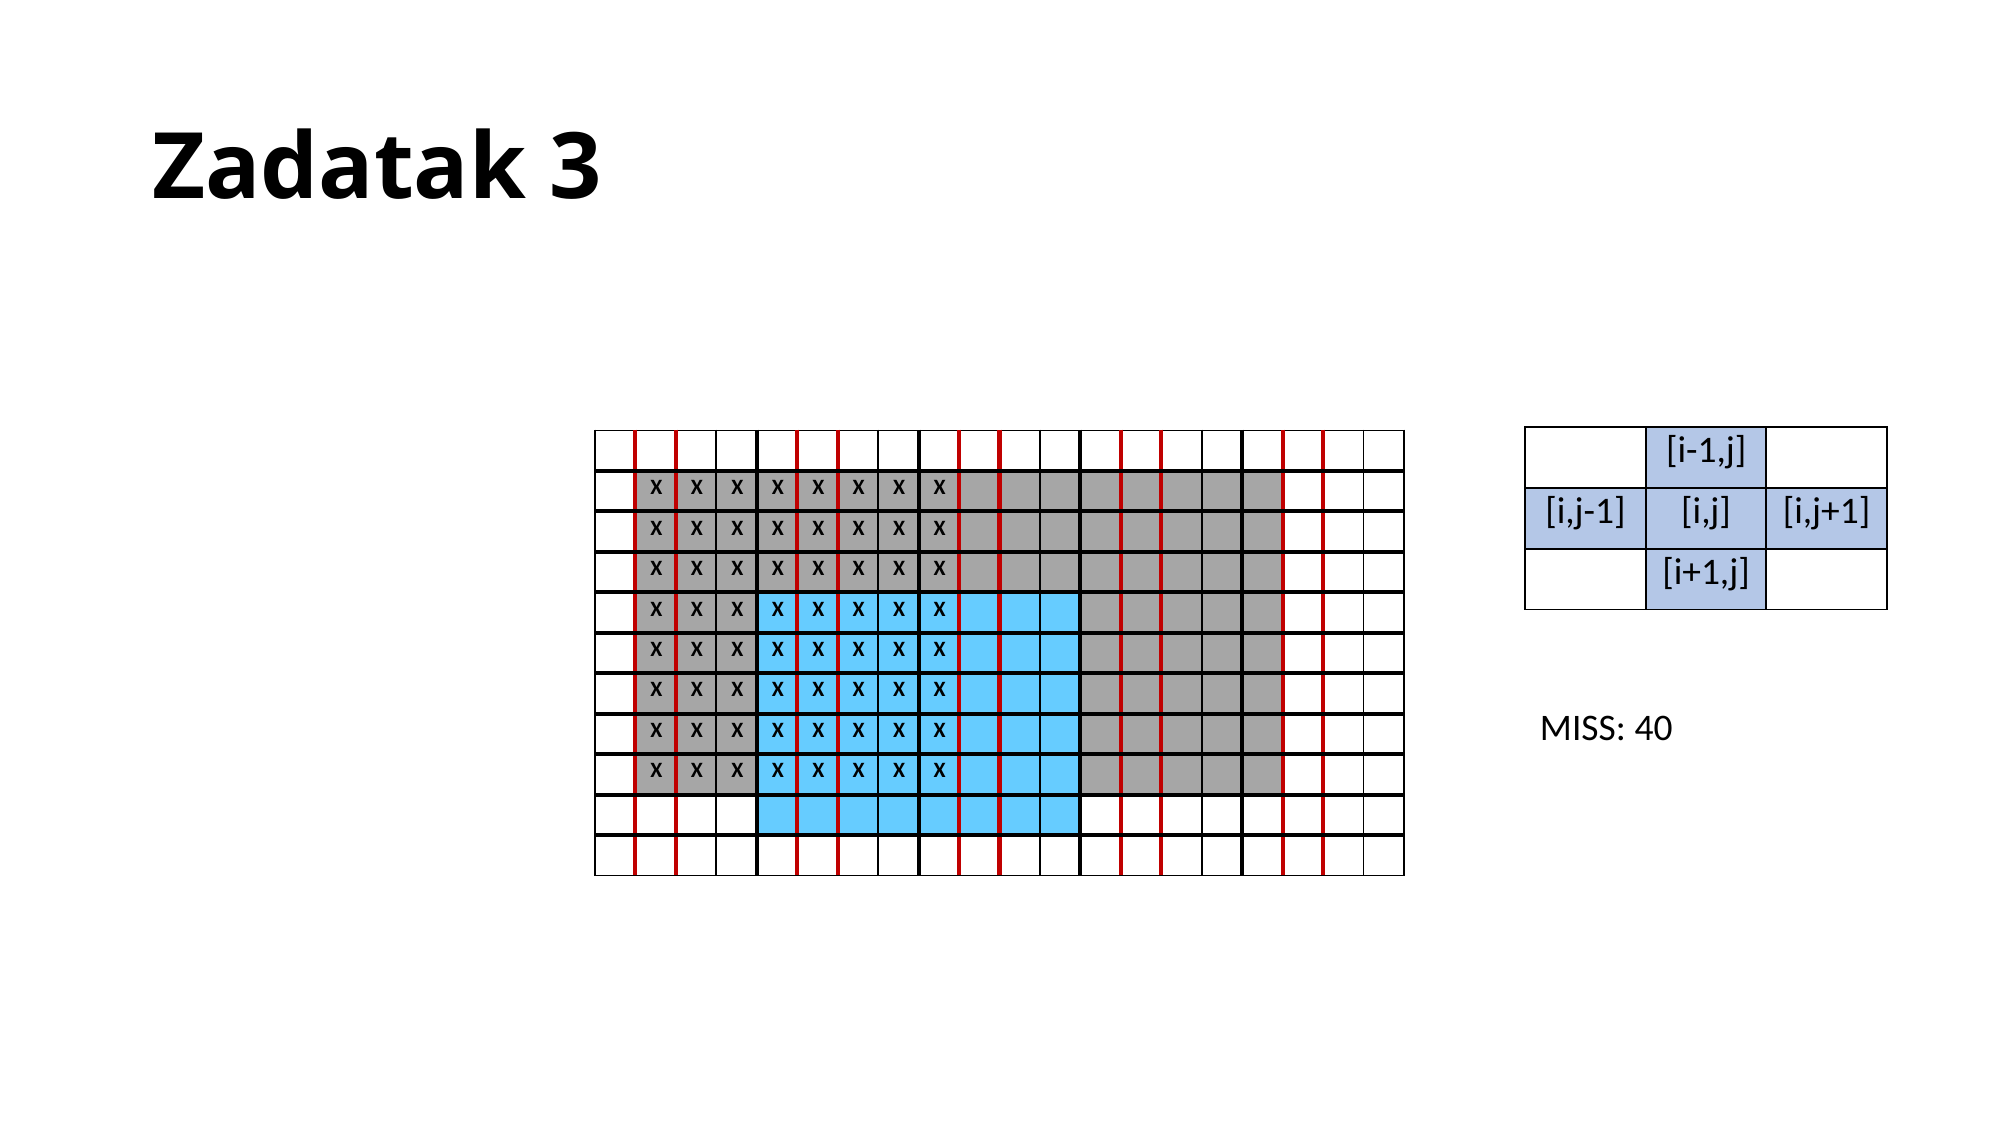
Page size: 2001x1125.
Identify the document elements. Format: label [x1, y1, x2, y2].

table_cell [799, 675, 836, 712]
table_cell [637, 756, 674, 793]
table_cell [840, 675, 877, 712]
table_cell [1002, 675, 1039, 712]
table_header [840, 431, 877, 469]
table_cell [717, 473, 755, 509]
table_cell [1203, 635, 1240, 671]
table_cell [1203, 594, 1240, 631]
table_cell [1285, 594, 1321, 631]
table_cell [759, 716, 795, 752]
table_cell [678, 554, 715, 590]
table_cell [1203, 837, 1240, 875]
table_cell [1364, 797, 1403, 833]
table_cell [637, 837, 674, 875]
table_cell [1041, 837, 1078, 875]
table_cell [596, 554, 633, 590]
table_cell [921, 594, 957, 631]
table_cell [1082, 716, 1119, 752]
table_cell [921, 756, 957, 793]
table_cell [961, 797, 997, 833]
table_cell [637, 797, 674, 833]
table_cell [1244, 675, 1281, 712]
table_cell [1123, 473, 1159, 509]
table_cell [1325, 837, 1363, 875]
table_cell [1082, 837, 1119, 875]
table_cell [840, 594, 877, 631]
table_cell [1082, 635, 1119, 671]
table_header [879, 431, 917, 469]
table_cell [717, 716, 755, 752]
table_cell [1325, 635, 1363, 671]
table_cell [1041, 554, 1078, 590]
table_cell [961, 837, 997, 875]
table_header [1082, 431, 1119, 469]
table_header [759, 431, 795, 469]
table_cell [759, 473, 795, 509]
table_cell [1647, 489, 1765, 548]
table_cell [678, 797, 715, 833]
table_header [1002, 431, 1039, 469]
table_cell [1163, 473, 1201, 509]
table_cell [1767, 550, 1886, 609]
text_box [1525, 695, 1887, 755]
table_cell [1123, 635, 1159, 671]
table_cell [961, 675, 997, 712]
table_cell [1002, 837, 1039, 875]
table_cell [1123, 837, 1159, 875]
table_cell [596, 756, 633, 793]
table_cell [961, 513, 997, 550]
table_header [596, 431, 633, 469]
table_cell [1203, 513, 1240, 550]
table_header [1364, 431, 1403, 469]
table_cell [759, 675, 795, 712]
table_cell [1285, 716, 1321, 752]
table_cell [921, 716, 957, 752]
table_cell [799, 554, 836, 590]
table_cell [840, 554, 877, 590]
table_cell [1041, 594, 1078, 631]
table_cell [678, 837, 715, 875]
table_cell [879, 554, 917, 590]
table_cell [921, 797, 957, 833]
table_cell [1041, 473, 1078, 509]
table_cell [1123, 513, 1159, 550]
table_cell [921, 554, 957, 590]
table_cell [1123, 716, 1159, 752]
table_cell [1203, 756, 1240, 793]
table_cell [1041, 675, 1078, 712]
table_header [1325, 431, 1363, 469]
table_cell [799, 837, 836, 875]
table_cell [717, 837, 755, 875]
table_cell [759, 594, 795, 631]
table_cell [759, 513, 795, 550]
table_cell [596, 837, 633, 875]
table_cell [759, 635, 795, 671]
table_cell [879, 675, 917, 712]
table_cell [840, 635, 877, 671]
table_cell [1244, 635, 1281, 671]
table_cell [961, 716, 997, 752]
table_cell [1002, 797, 1039, 833]
table_cell [840, 837, 877, 875]
table_cell [1244, 473, 1281, 509]
table_cell [596, 594, 633, 631]
table_cell [1526, 550, 1645, 609]
table_header [717, 431, 755, 469]
table_cell [1163, 513, 1201, 550]
table_cell [1203, 554, 1240, 590]
table_cell [1325, 716, 1363, 752]
table_cell [717, 513, 755, 550]
table_header [1244, 431, 1281, 469]
table_cell [879, 513, 917, 550]
table_cell [921, 473, 957, 509]
table_cell [1163, 716, 1201, 752]
table_cell [1082, 473, 1119, 509]
table_cell [840, 513, 877, 550]
table_cell [637, 716, 674, 752]
table_cell [879, 473, 917, 509]
table_cell [799, 756, 836, 793]
table_header [1163, 431, 1201, 469]
table_cell [1041, 716, 1078, 752]
table_cell [1203, 473, 1240, 509]
table_cell [799, 797, 836, 833]
table_cell [717, 756, 755, 793]
table_cell [1364, 635, 1403, 671]
table_cell [1163, 554, 1201, 590]
table_cell [1002, 594, 1039, 631]
table_cell [1244, 837, 1281, 875]
table_cell [678, 675, 715, 712]
table_cell [1002, 756, 1039, 793]
table_cell [678, 635, 715, 671]
table_cell [799, 635, 836, 671]
table_cell [717, 554, 755, 590]
table_cell [961, 554, 997, 590]
table_cell [799, 716, 836, 752]
table_cell [637, 635, 674, 671]
table_cell [1364, 554, 1403, 590]
table_cell [678, 513, 715, 550]
table_cell [637, 675, 674, 712]
table_header [1041, 431, 1078, 469]
table_cell [1285, 473, 1321, 509]
table_cell [596, 635, 633, 671]
table_cell [596, 675, 633, 712]
table_cell [1285, 675, 1321, 712]
table_cell [961, 473, 997, 509]
table_header [678, 431, 715, 469]
table_cell [799, 473, 836, 509]
table_cell [1082, 554, 1119, 590]
table_cell [1163, 594, 1201, 631]
table_cell [1244, 756, 1281, 793]
table_cell [637, 594, 674, 631]
table_cell [1285, 635, 1321, 671]
table_cell [1285, 797, 1321, 833]
table_cell [1163, 756, 1201, 793]
table_cell [840, 797, 877, 833]
table_cell [759, 756, 795, 793]
table_cell [596, 797, 633, 833]
table_cell [921, 675, 957, 712]
table_header [921, 431, 957, 469]
table_cell [1203, 675, 1240, 712]
table_cell [1325, 554, 1363, 590]
table_cell [1325, 756, 1363, 793]
table_cell [1285, 756, 1321, 793]
table_cell [879, 797, 917, 833]
table_cell [1244, 594, 1281, 631]
table_cell [1082, 675, 1119, 712]
table_cell [1163, 635, 1201, 671]
table_cell [1123, 594, 1159, 631]
table_header [1285, 431, 1321, 469]
table_cell [717, 635, 755, 671]
table_cell [1364, 594, 1403, 631]
table_cell [1002, 513, 1039, 550]
table_cell [879, 716, 917, 752]
table_cell [1325, 473, 1363, 509]
table_cell [759, 554, 795, 590]
table_header [637, 431, 674, 469]
table_cell [678, 716, 715, 752]
table_cell [879, 594, 917, 631]
table_header [961, 431, 997, 469]
table_cell [717, 594, 755, 631]
table_header [1647, 428, 1765, 487]
table_cell [1364, 513, 1403, 550]
table_cell [678, 594, 715, 631]
table_cell [879, 756, 917, 793]
table_cell [840, 756, 877, 793]
table_cell [1325, 797, 1363, 833]
table_cell [1123, 554, 1159, 590]
table_cell [1325, 675, 1363, 712]
table_cell [961, 594, 997, 631]
table_cell [1082, 513, 1119, 550]
table_cell [717, 675, 755, 712]
table_cell [879, 837, 917, 875]
table_cell [1244, 554, 1281, 590]
table_cell [678, 473, 715, 509]
table_cell [637, 473, 674, 509]
table_cell [921, 837, 957, 875]
table_cell [1002, 473, 1039, 509]
table_cell [1082, 797, 1119, 833]
table_cell [1526, 489, 1645, 548]
table_cell [596, 513, 633, 550]
table_cell [1041, 513, 1078, 550]
table_header [1203, 431, 1240, 469]
table_cell [1364, 756, 1403, 793]
table_cell [1041, 635, 1078, 671]
table_cell [1647, 550, 1765, 609]
table_cell [1002, 635, 1039, 671]
table_cell [1244, 797, 1281, 833]
table_cell [637, 513, 674, 550]
table_cell [1163, 675, 1201, 712]
table_cell [1244, 513, 1281, 550]
table_cell [799, 513, 836, 550]
table_cell [759, 837, 795, 875]
table_cell [1325, 513, 1363, 550]
table_cell [596, 716, 633, 752]
table_cell [717, 797, 755, 833]
table_cell [1364, 675, 1403, 712]
table_header [1526, 428, 1645, 487]
table_cell [1203, 797, 1240, 833]
table_cell [1364, 837, 1403, 875]
table_cell [637, 554, 674, 590]
table_cell [1163, 797, 1201, 833]
table_cell [961, 756, 997, 793]
table_cell [1767, 489, 1886, 548]
table_cell [1002, 716, 1039, 752]
table_cell [1123, 675, 1159, 712]
table_header [1123, 431, 1159, 469]
table_cell [1285, 513, 1321, 550]
table_cell [1041, 756, 1078, 793]
table_cell [1364, 473, 1403, 509]
table_cell [840, 716, 877, 752]
table_header [1767, 428, 1886, 487]
table_cell [961, 635, 997, 671]
table_cell [1082, 756, 1119, 793]
table_cell [921, 513, 957, 550]
table_cell [1002, 554, 1039, 590]
table_cell [799, 594, 836, 631]
table_cell [1163, 837, 1201, 875]
table_header [799, 431, 836, 469]
table_cell [1325, 594, 1363, 631]
table_cell [1364, 716, 1403, 752]
table_cell [1082, 594, 1119, 631]
table_cell [1041, 797, 1078, 833]
table_cell [1203, 716, 1240, 752]
table_cell [759, 797, 795, 833]
title [137, 59, 1863, 278]
table_cell [1285, 554, 1321, 590]
table_cell [1123, 797, 1159, 833]
table_cell [879, 635, 917, 671]
table_cell [678, 756, 715, 793]
table_cell [1123, 756, 1159, 793]
table_cell [1285, 837, 1321, 875]
table_cell [840, 473, 877, 509]
table_cell [921, 635, 957, 671]
table_cell [596, 473, 633, 509]
table_cell [1244, 716, 1281, 752]
